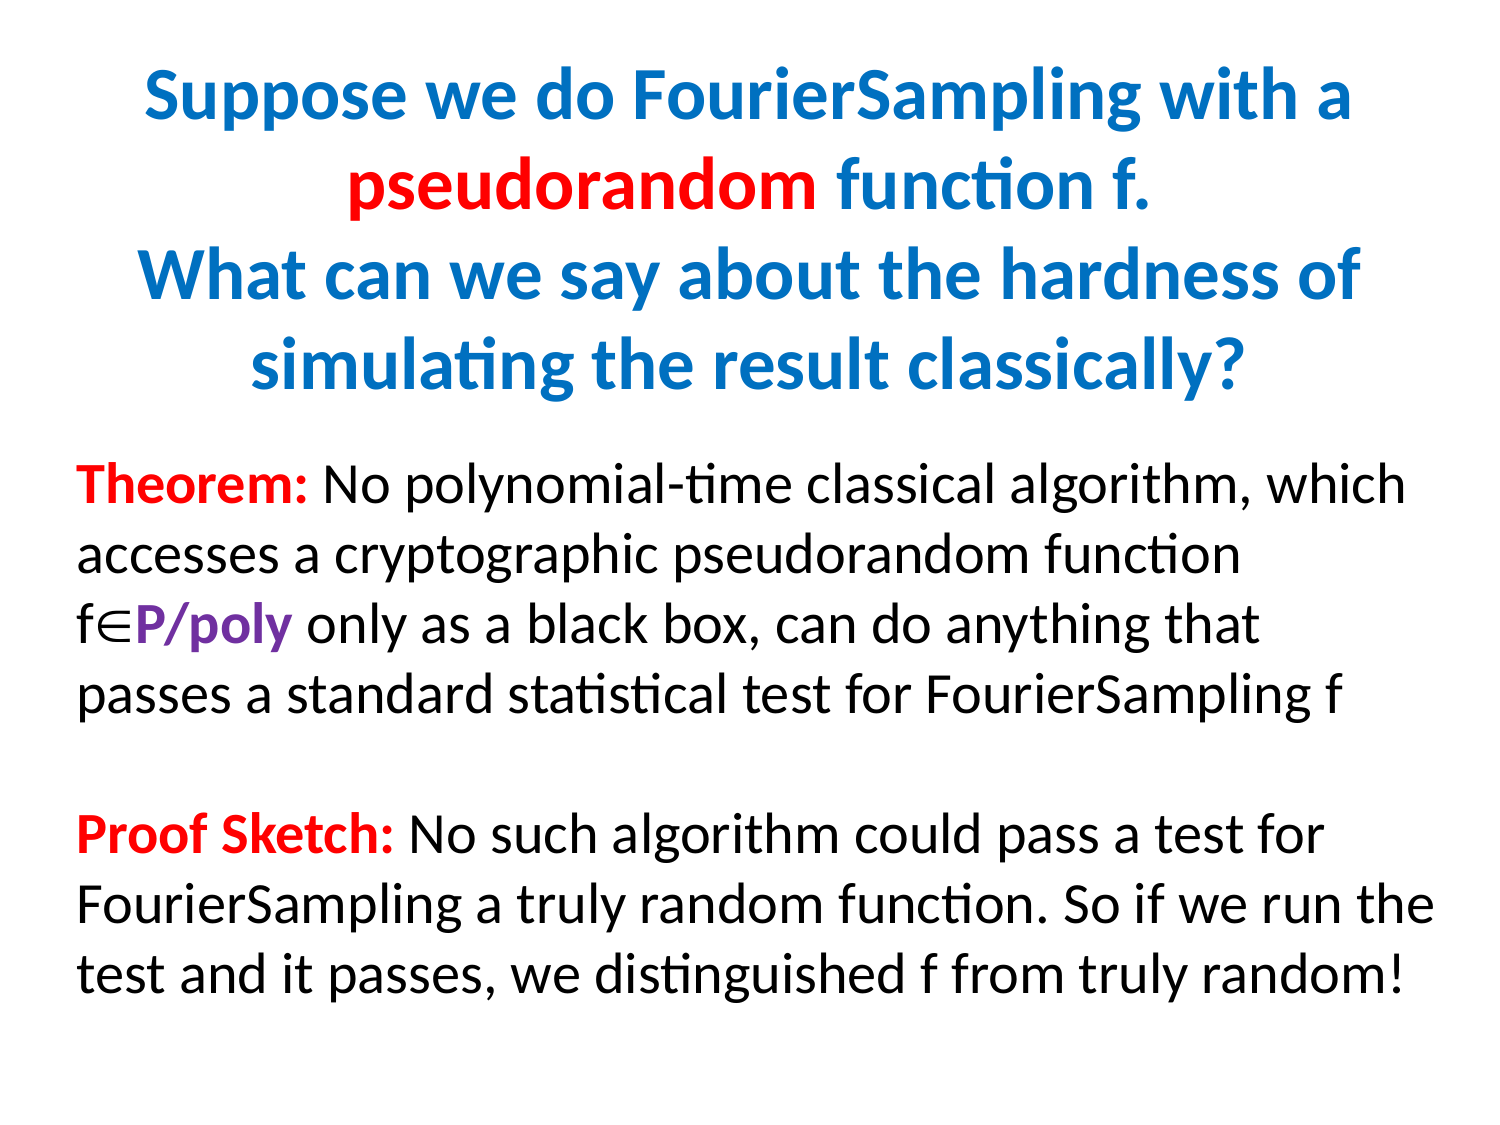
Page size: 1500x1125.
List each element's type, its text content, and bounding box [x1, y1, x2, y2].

text_box Suppose we do FourierSampling with a pseudorandom function f. What can we say about the hardness of simulating the result classically? [37, 37, 1463, 413]
text_box Theorem: No polynomial-time classical algorithm, which accesses a cryptographic pseudorandom function fP/poly only as a black box, can do anything that passes a standard statistical test for FourierSampling f [61, 437, 1438, 733]
text_box Proof Sketch: No such algorithm could pass a test for FourierSampling a truly random function. So if we run the test and it passes, we distinguished f from truly random! [61, 787, 1463, 1013]
